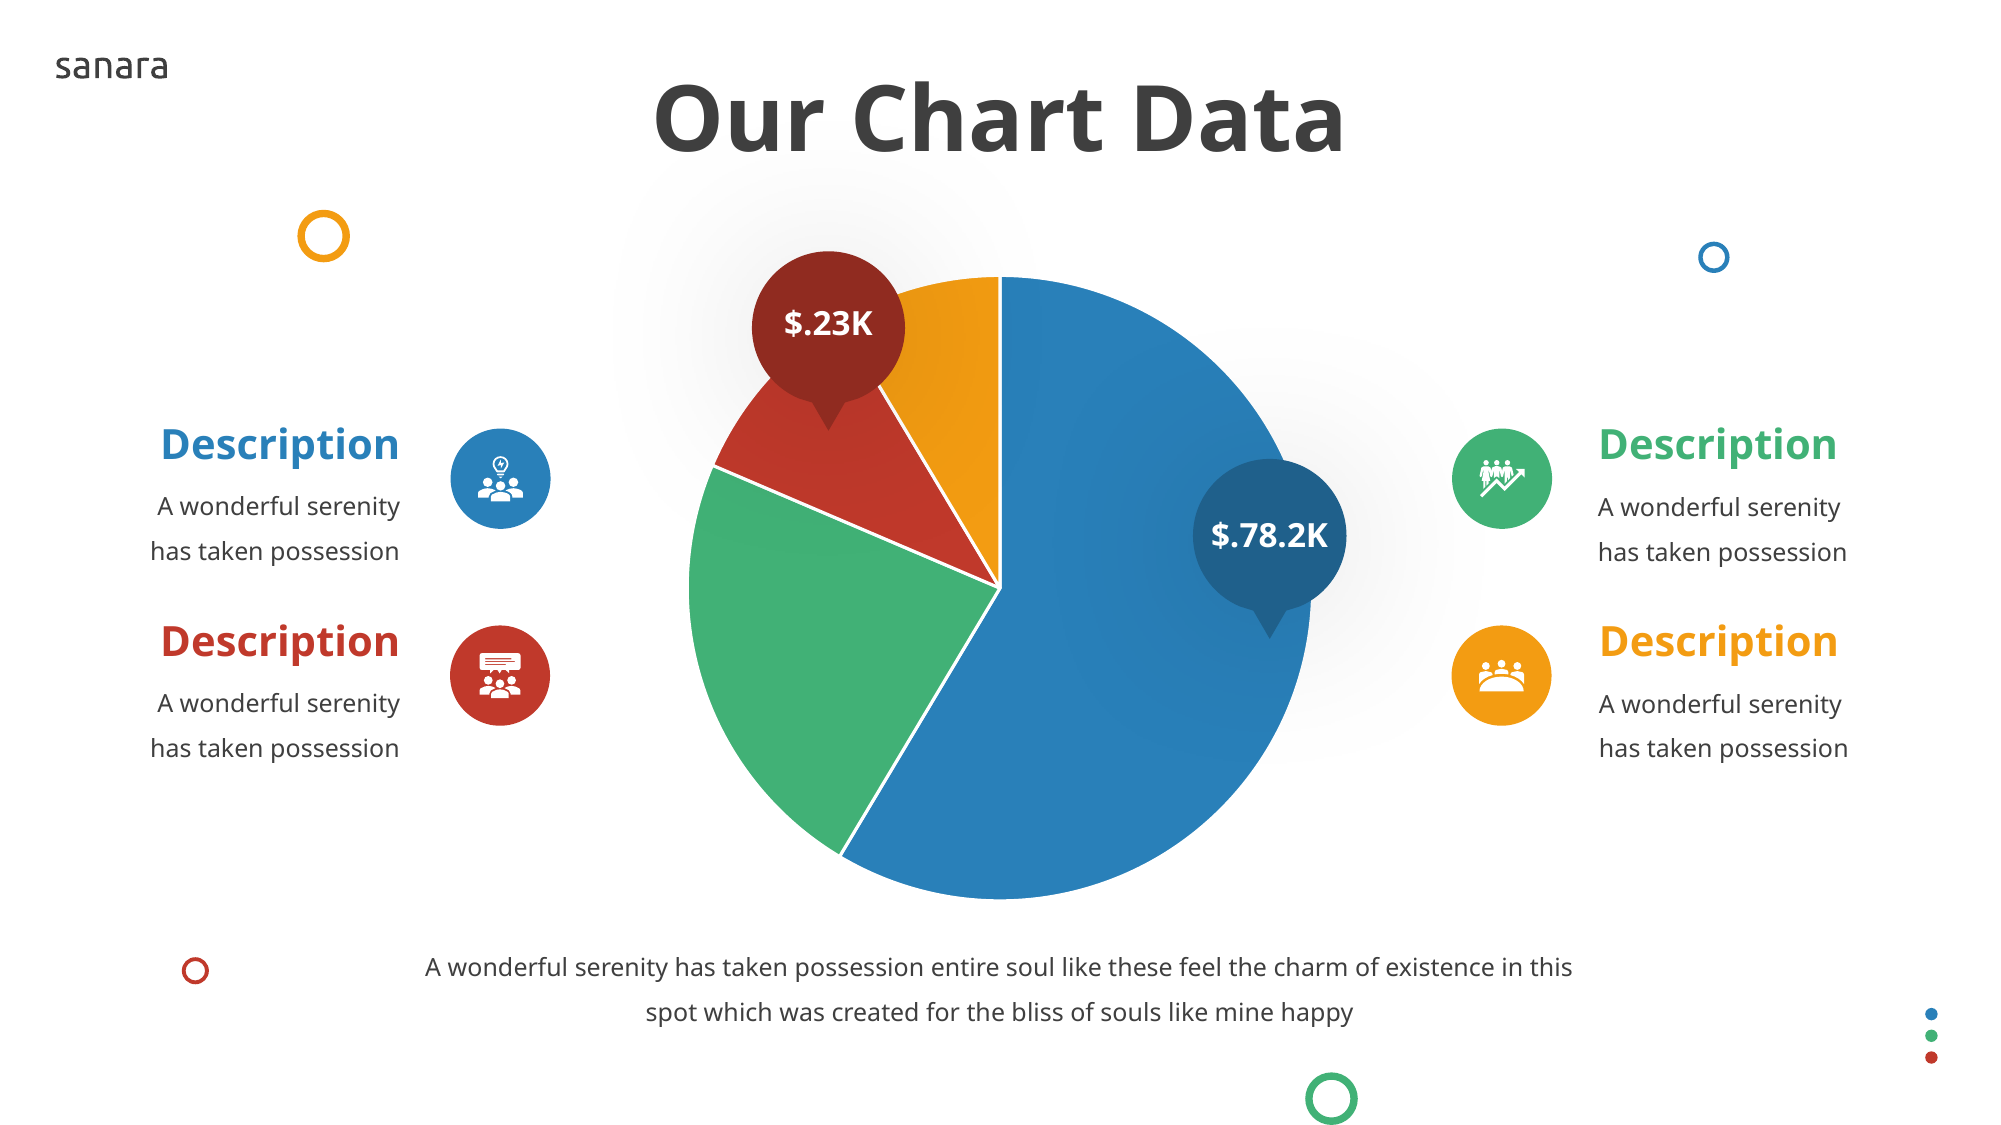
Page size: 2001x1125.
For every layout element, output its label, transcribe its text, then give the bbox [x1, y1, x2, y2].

text_box [180, 956, 210, 986]
text_box Description [1583, 410, 1888, 476]
text_box [296, 208, 351, 264]
chart [557, 262, 1443, 915]
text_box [1479, 659, 1525, 692]
text_box Description [1584, 607, 1889, 673]
title Our Chart Data [319, 52, 1681, 178]
text_box A wonderful serenity has taken possession [98, 468, 416, 573]
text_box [478, 456, 524, 502]
text_box A wonderful serenity has taken possession [98, 665, 416, 770]
text_box Description [110, 606, 416, 672]
text_box [1450, 624, 1553, 727]
text_box [1451, 427, 1554, 530]
text_box [449, 427, 552, 530]
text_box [56, 57, 167, 79]
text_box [479, 653, 521, 699]
text_box [787, 250, 870, 262]
text_box Description [110, 410, 416, 475]
text_box A wonderful serenity has taken possession [1583, 468, 1901, 574]
text_box [1304, 1071, 1359, 1125]
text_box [1479, 459, 1525, 498]
text_box [1697, 240, 1731, 274]
text_box [449, 624, 552, 727]
text_box A wonderful serenity has taken possession [1584, 665, 1902, 771]
text_box A wonderful serenity has taken possession entire soul like these feel the charm of existence in this spot which was created for the bliss of souls like mine happy [393, 929, 1607, 1035]
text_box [1925, 1007, 1938, 1064]
